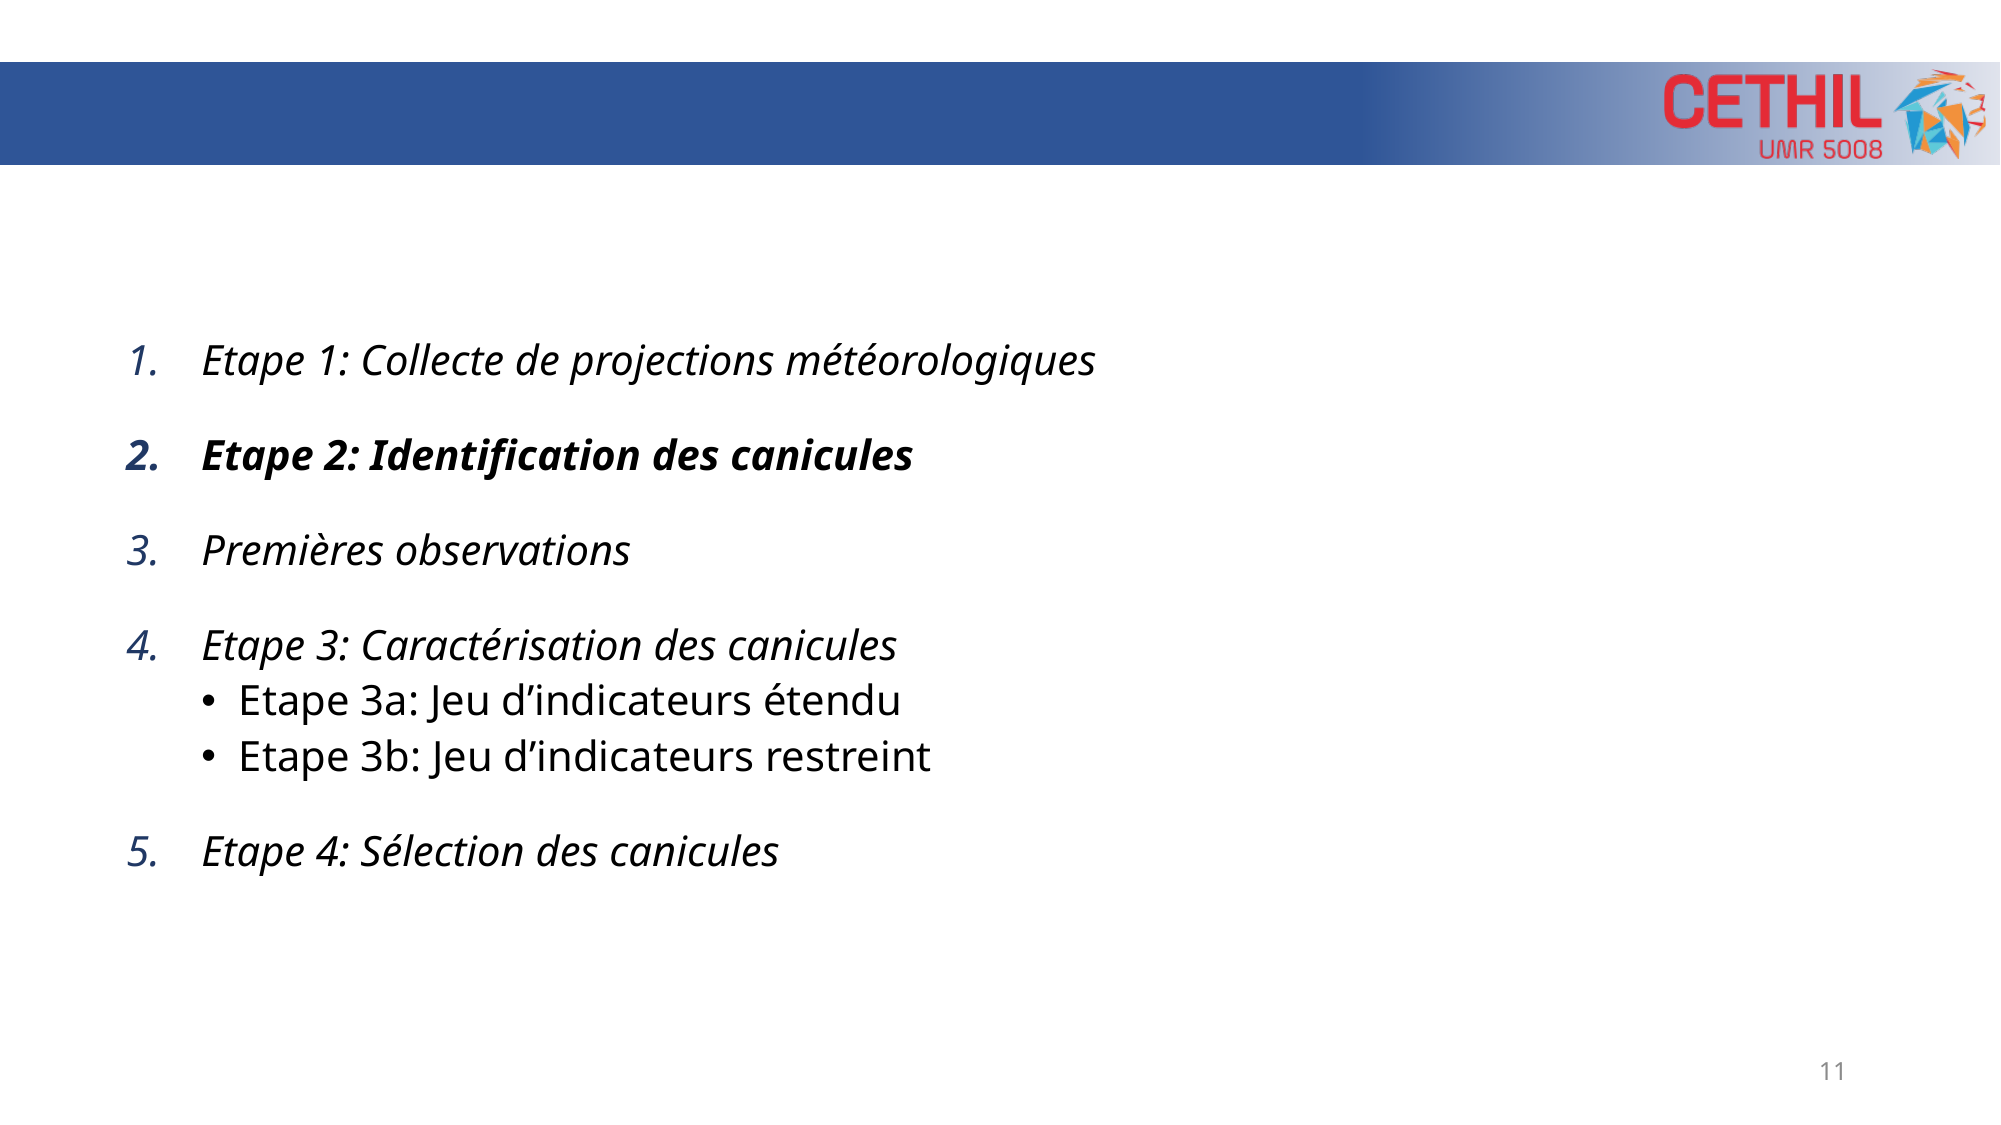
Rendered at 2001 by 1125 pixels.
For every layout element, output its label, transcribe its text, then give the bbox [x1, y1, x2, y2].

list Etape 1: Collecte de projections météorologiques Etape 2: Identification des canicules Premières observations Etape 3: Caractérisation des canicules Etape 3a: Jeu d’indicateurs étendu Etape 3b: Jeu d’indicateurs restreint Etape 4: Sélection des canicules [111, 267, 1937, 948]
slide_number 11 [1412, 1042, 1863, 1103]
